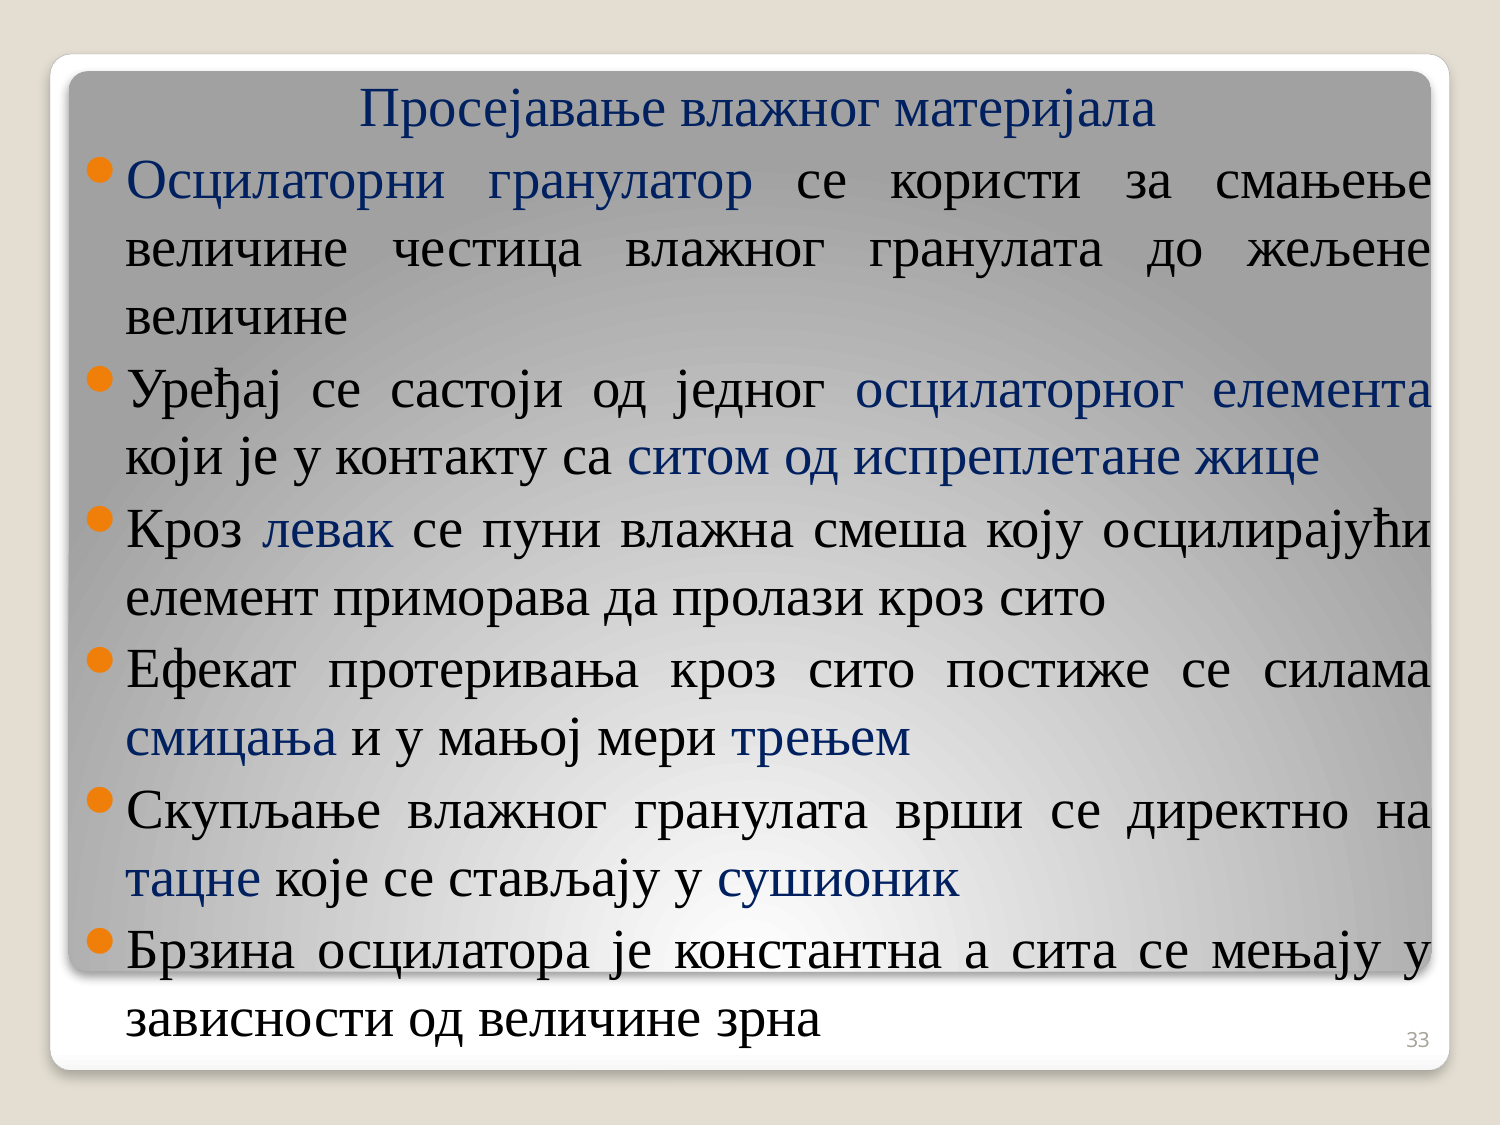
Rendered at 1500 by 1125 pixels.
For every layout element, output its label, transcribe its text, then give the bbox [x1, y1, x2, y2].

slide_number 33 [1369, 1002, 1445, 1063]
list Просејавање влажног материјала Осцилаторни гранулатор се користи за смањење величине честица влажног гранулата до жељене величине Уређај се састоји од једног осцилаторног елемента који је у контакту са ситом од испреплетане жице Кроз левак се пуни влажна смеша коју осцилирајући елемент приморава да пролази кроз сито Ефекат протеривања кроз сито постиже се силама смицања и у мањој мери трењем Скупљање влажног гранулата врши се директно на тацне које се стављају у сушионик Брзина осцилатора је константна а сита се мењају у зависности од величине зрна [53, 54, 1447, 1071]
